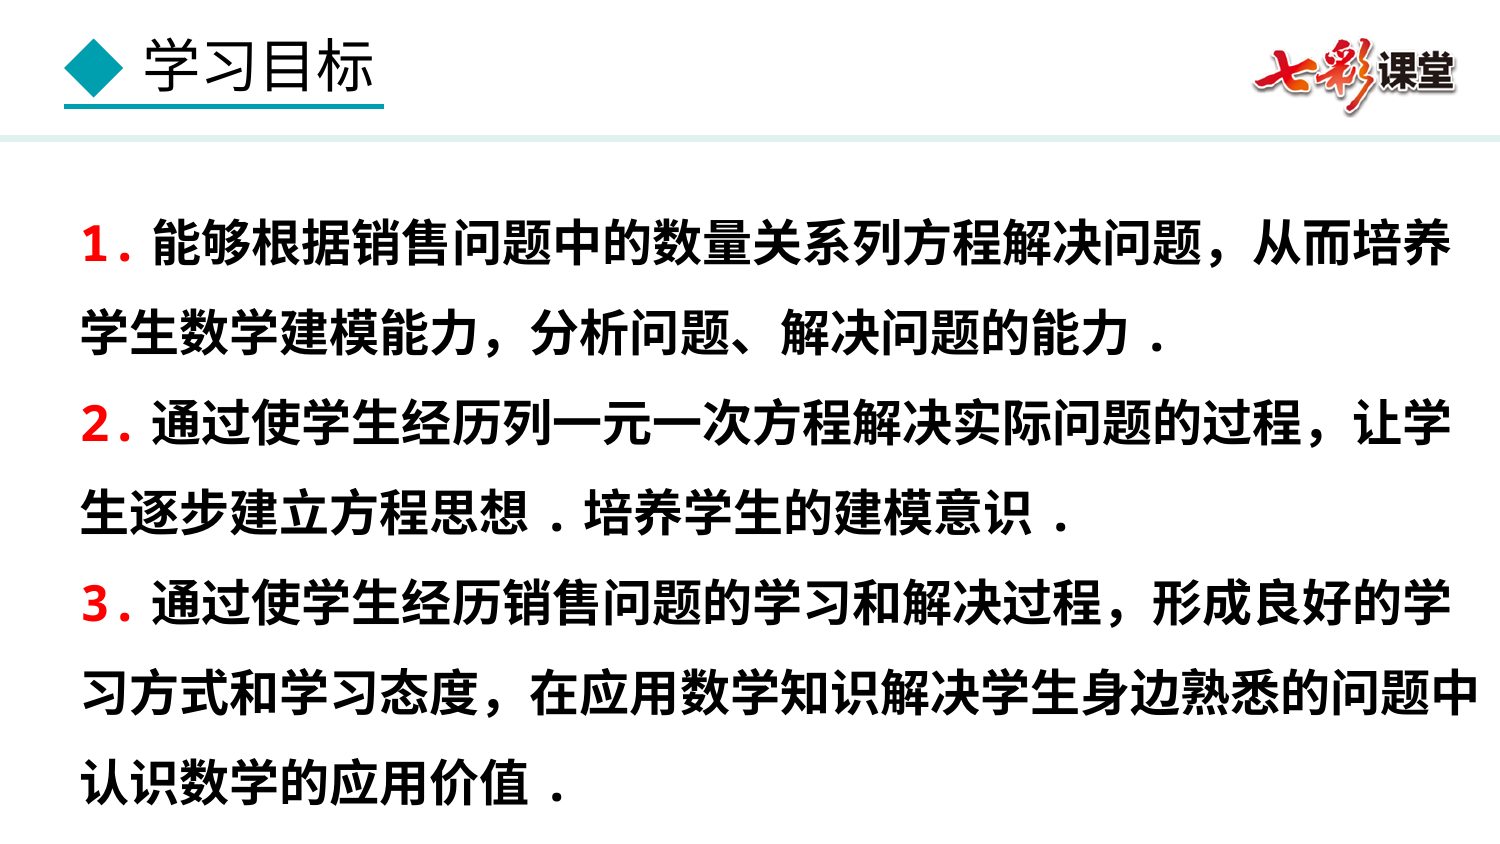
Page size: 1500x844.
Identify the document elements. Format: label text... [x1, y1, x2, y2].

picture [1249, 32, 1461, 118]
text_box 1.能够根据销售问题中的数量关系列方程解决问题，从而培养学生数学建模能力，分析问题、解决问题的能力. 2.通过使学生经历列一元一次方程解决实际问题的过程，让学生逐步建立方程思想.培养学生的建模意识. 3.通过使学生经历销售问题的学习和解决过程，形成良好的学习方式和学习态度，在应用数学知识解决学生身边熟悉的问题中认识数学的应用价值. [65, 173, 1500, 819]
